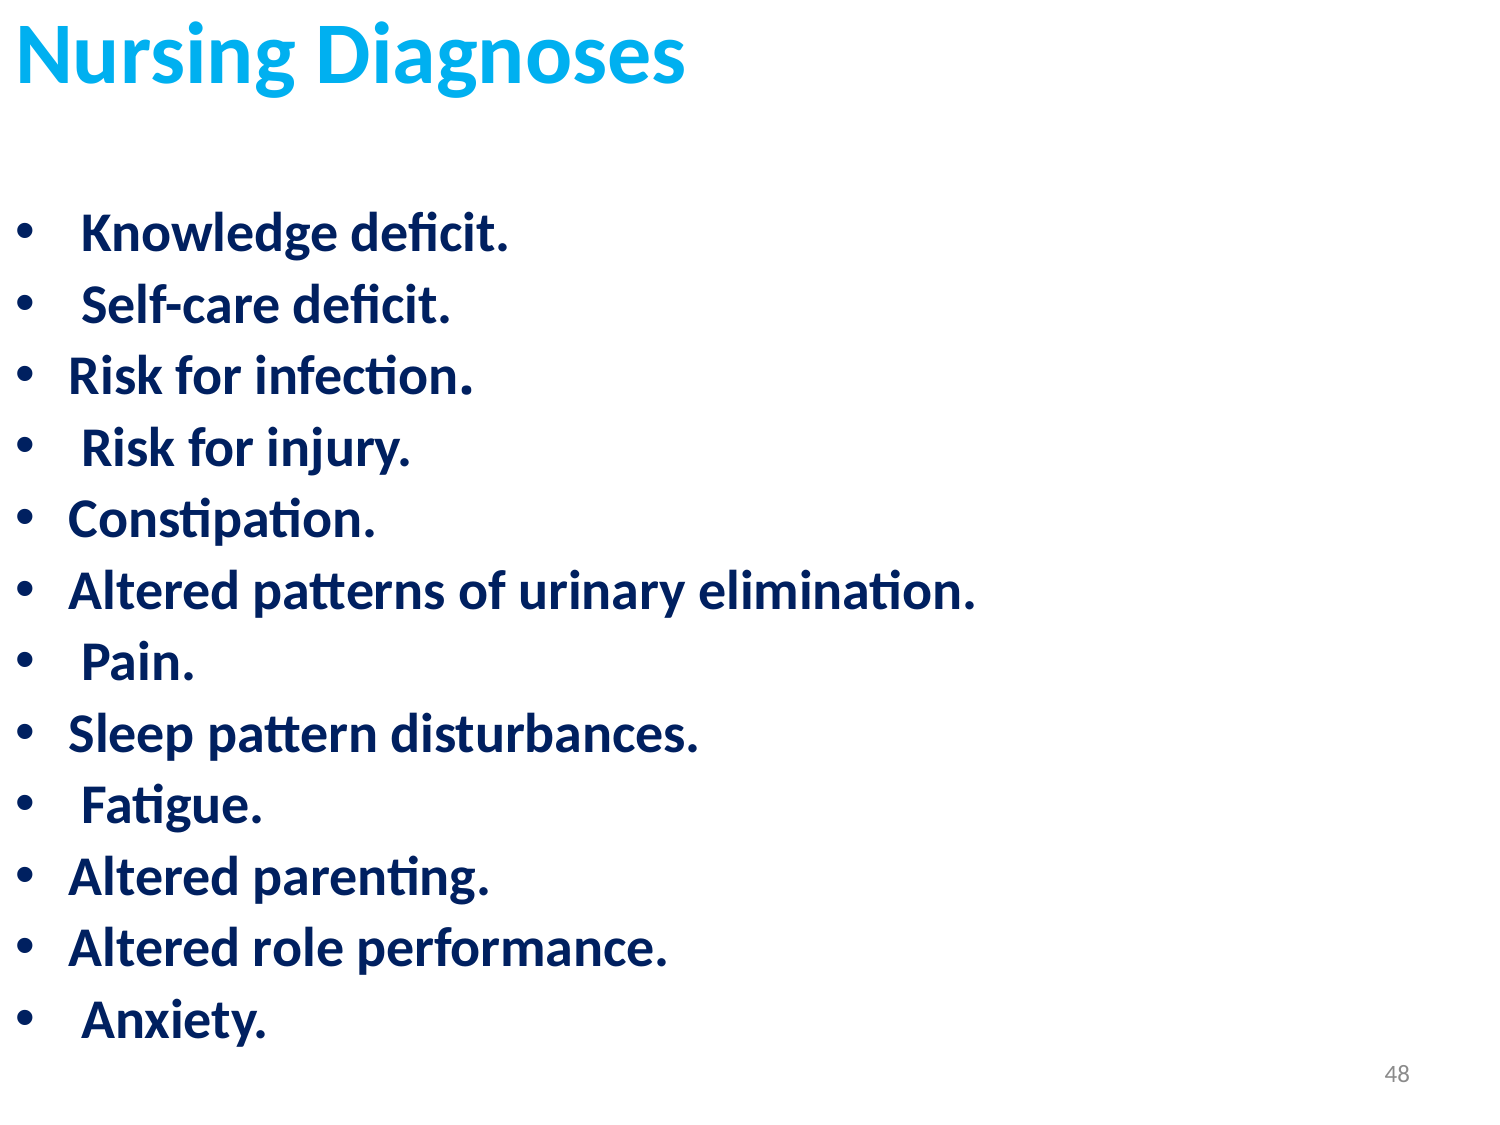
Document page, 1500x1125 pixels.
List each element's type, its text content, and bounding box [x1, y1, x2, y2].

list Nursing Diagnoses Knowledge deficit. Self-care deficit. Risk for infection. Risk for injury. Constipation. Altered patterns of urinary elimination. Pain. Sleep pattern disturbances. Fatigue. Altered parenting. Altered role performance. Anxiety. [0, 0, 1500, 1125]
slide_number 48 [1074, 1042, 1425, 1103]
